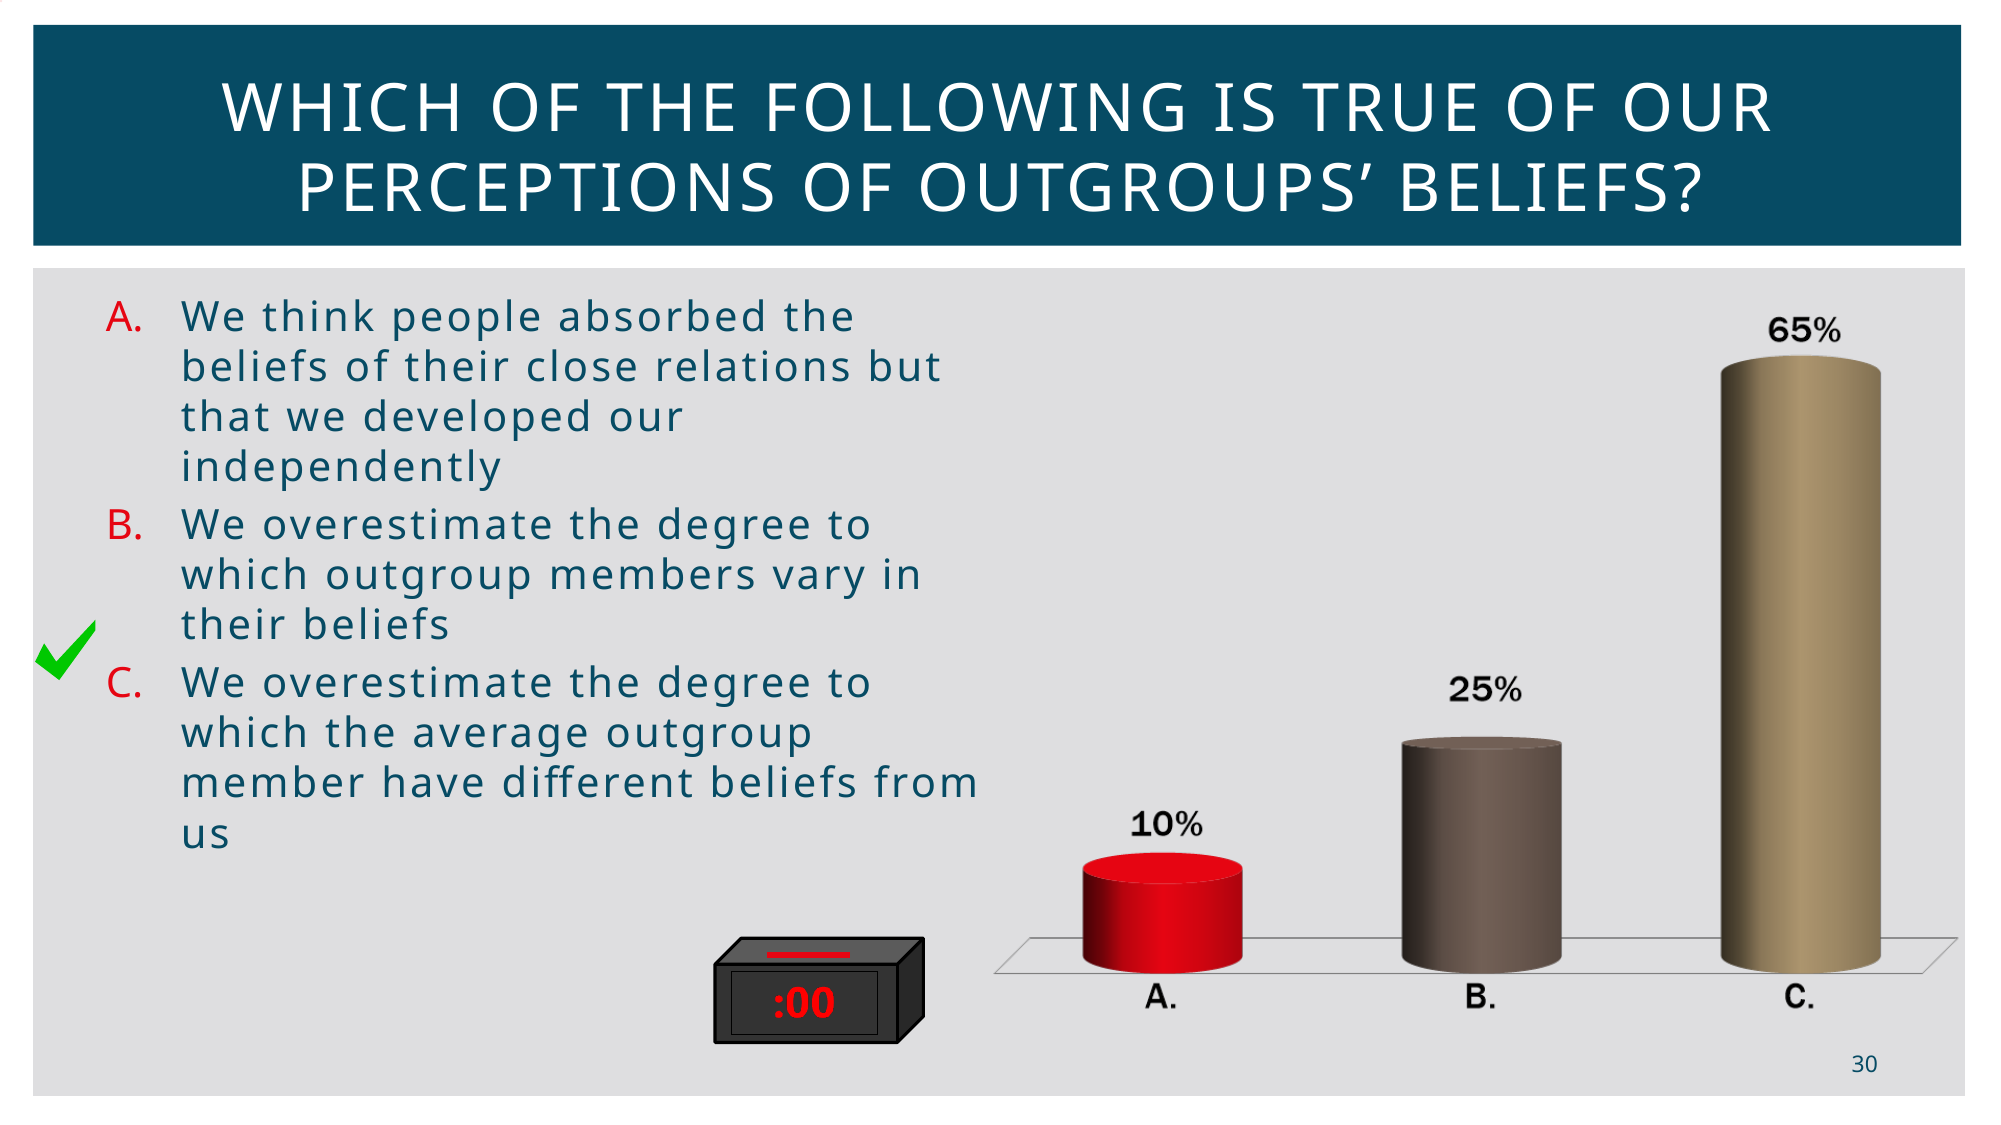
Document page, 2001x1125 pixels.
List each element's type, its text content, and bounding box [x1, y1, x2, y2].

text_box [714, 937, 924, 1043]
list We think people absorbed the beliefs of their close relations but that we developed our independently We overestimate the degree to which outgroup members vary in their beliefs We overestimate the degree to which the average outgroup member have different beliefs from us [83, 281, 1000, 1005]
slide_number 30 [1800, 1041, 1930, 1089]
text_box [33, 618, 97, 682]
title Which of the following is true of our perceptions of outgroups’ beliefs? [83, 58, 1917, 232]
text_box [974, 311, 1977, 1021]
